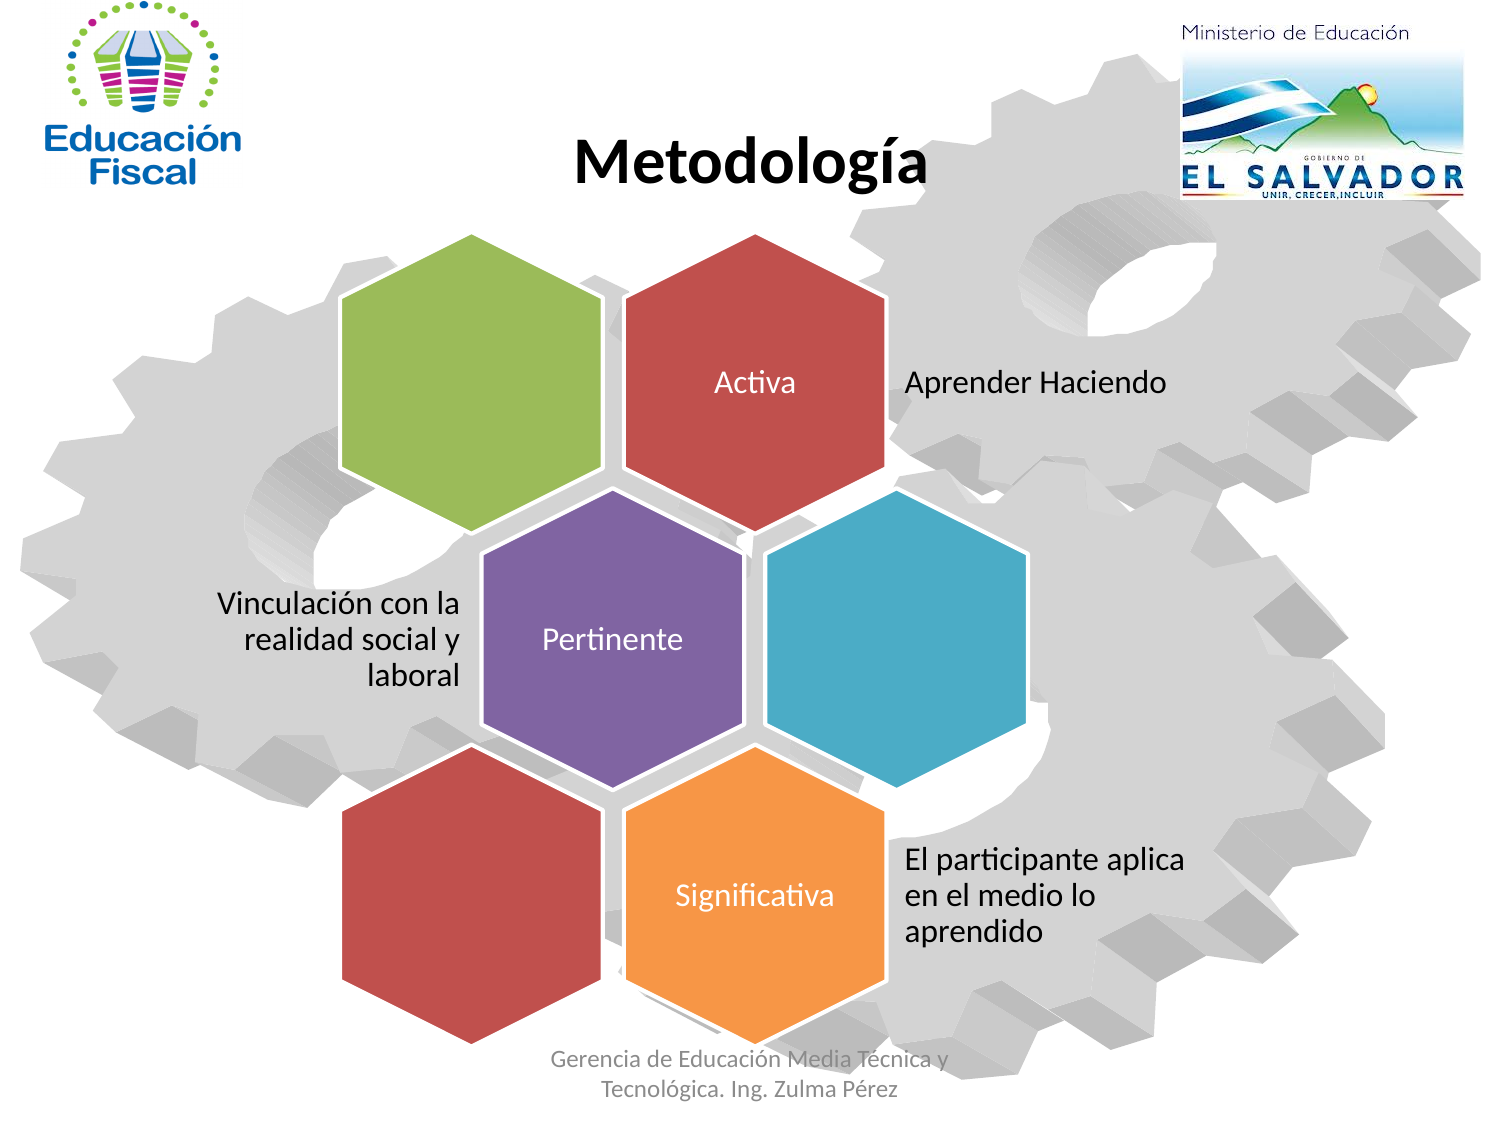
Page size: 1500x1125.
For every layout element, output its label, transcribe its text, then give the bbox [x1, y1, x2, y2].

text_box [123, 231, 1253, 1047]
footer Gerencia de Educación Media Técnica y Tecnológica. Ing. Zulma Pérez [512, 1055, 988, 1103]
picture [40, 0, 243, 188]
picture [1180, 25, 1465, 201]
title Metodología [76, 96, 1427, 217]
